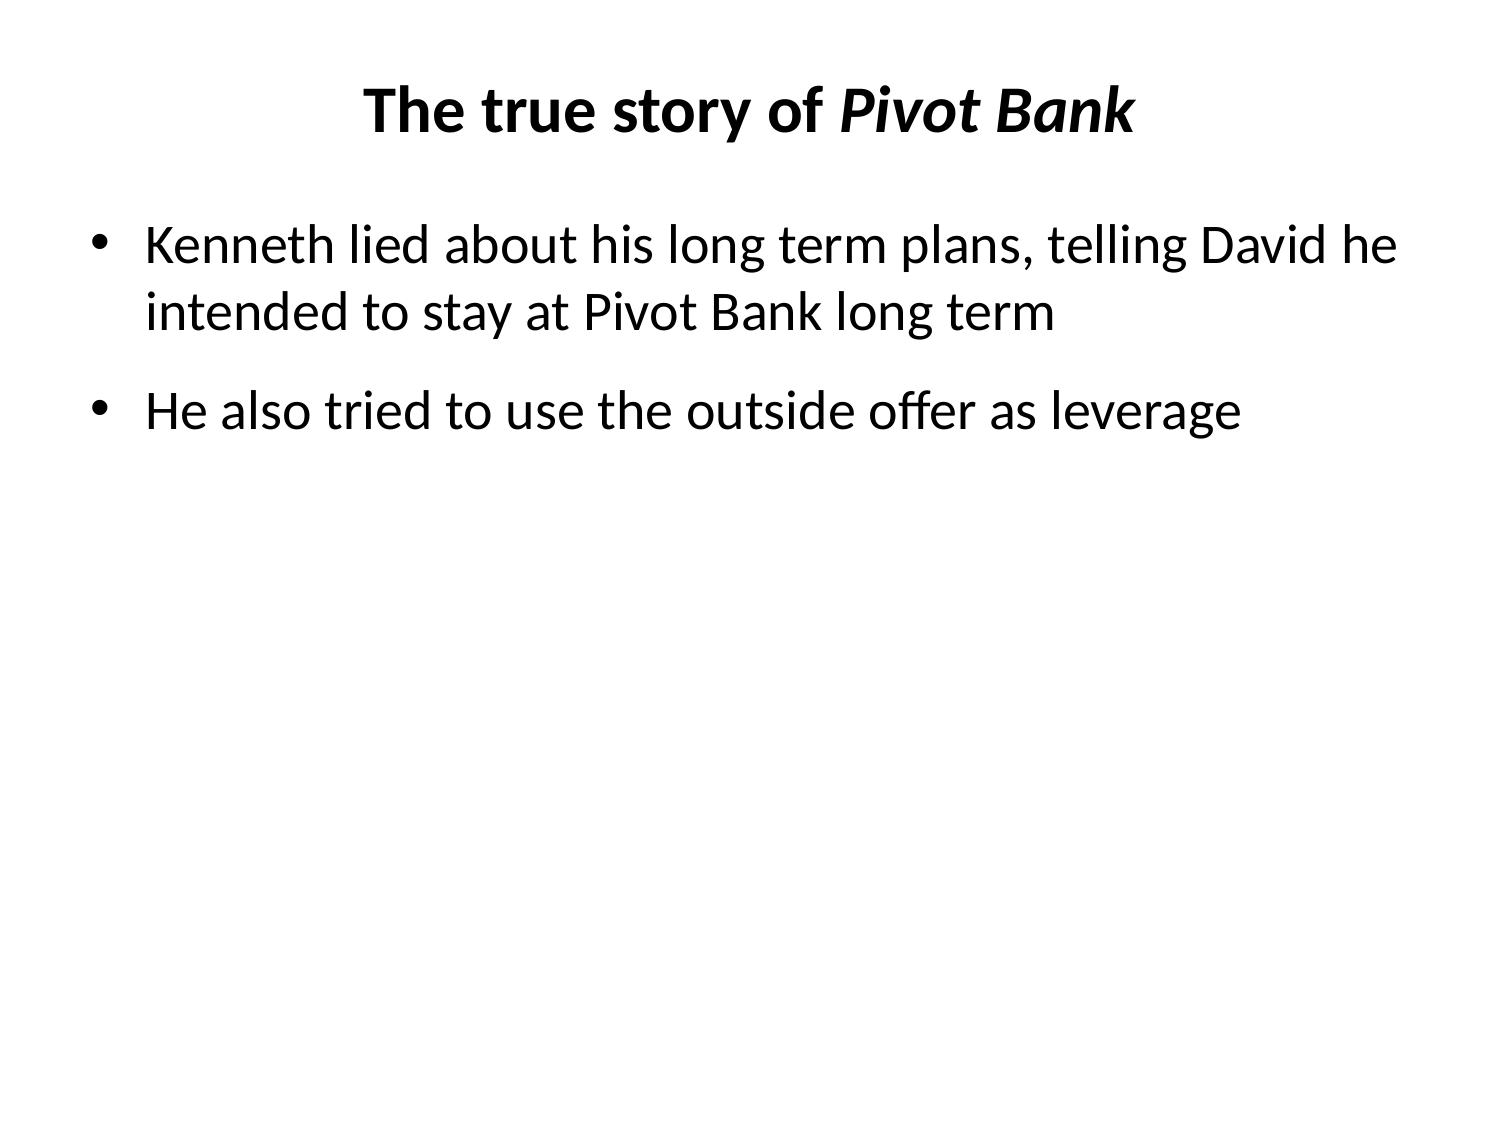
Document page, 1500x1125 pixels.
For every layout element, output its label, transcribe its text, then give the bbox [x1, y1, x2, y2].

title The true story of Pivot Bank [75, 12, 1425, 200]
list Kenneth lied about his long term plans, telling David he intended to stay at Pivot Bank long term He also tried to use the outside offer as leverage David did not believe he really had an outside offer Kenneth did not get the raise or VP promotion and left the bank to get his MBA degree and pursue a future in China The bank hired a VP to do the job Kenneth was doing as a Senior Associate David is currently being investigated by the bank due to the high turnover among his juniors [75, 200, 1425, 1125]
